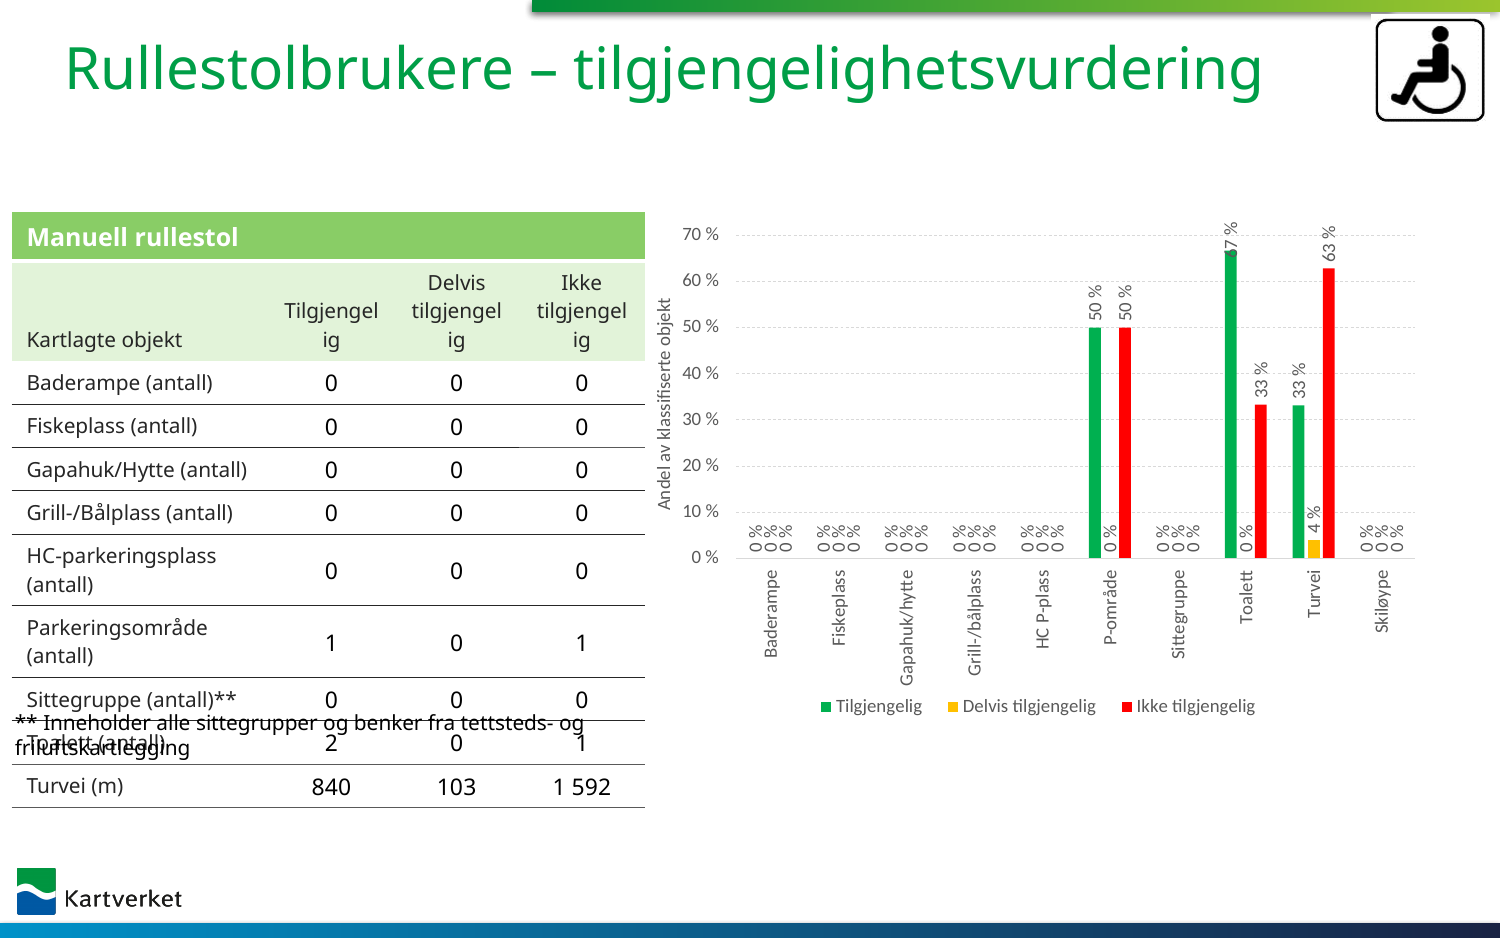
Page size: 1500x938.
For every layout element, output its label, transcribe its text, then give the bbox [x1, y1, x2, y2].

table_cell Delvis tilgjengelig [394, 263, 519, 361]
table_cell Ikke tilgjengelig [519, 263, 638, 361]
table_cell 0 [269, 361, 394, 404]
table_cell Tilgjengelig [269, 263, 394, 361]
table_cell 0 [394, 361, 519, 404]
table_cell 0 [519, 491, 638, 534]
table_cell 1 [269, 606, 394, 677]
table_cell Kartlagte objekt [12, 263, 269, 361]
table_cell 0 [269, 448, 394, 490]
table_cell 840 [269, 768, 394, 807]
text_box ** Inneholder alle sittegrupper og benker fra tettsteds- og friluftskartlegging [0, 702, 745, 768]
table_cell 0 [269, 405, 394, 447]
table_cell 103 [394, 768, 519, 807]
table_cell 0 [394, 606, 519, 677]
table_cell 0 [394, 405, 519, 447]
table_cell 0 [269, 491, 394, 534]
table_cell 0 [269, 678, 394, 702]
table_cell 0 [394, 535, 519, 605]
table_cell 0 [269, 535, 394, 605]
table_cell 0 [519, 535, 638, 605]
table_cell 0 [394, 678, 519, 702]
table_cell 0 [519, 405, 638, 447]
table_cell Grill-/Bålplass (antall) [12, 491, 269, 534]
table_cell 0 [394, 448, 519, 490]
table_cell 0 [519, 361, 638, 404]
table_cell HC-parkeringsplass (antall) [12, 535, 269, 605]
table_cell Sittegruppe (antall)** [12, 678, 269, 702]
table_cell Baderampe (antall) [12, 361, 269, 404]
text_box Rullestolbrukere – tilgjengelighetsvurdering [49, 12, 1372, 109]
picture [1371, 13, 1491, 127]
picture [643, 218, 1427, 728]
table_cell 0 [519, 448, 638, 490]
table_cell 1 [519, 606, 638, 677]
table_cell Parkeringsområde (antall) [12, 606, 269, 677]
table_header Manuell rullestol [12, 212, 645, 259]
table_cell 0 [519, 678, 638, 702]
table_cell Fiskeplass (antall) [12, 405, 269, 447]
table_cell 1 592 [519, 768, 645, 807]
table_cell Turvei (m) [12, 768, 269, 807]
table_cell 0 [394, 491, 519, 534]
table_cell Gapahuk/Hytte (antall) [12, 448, 269, 490]
